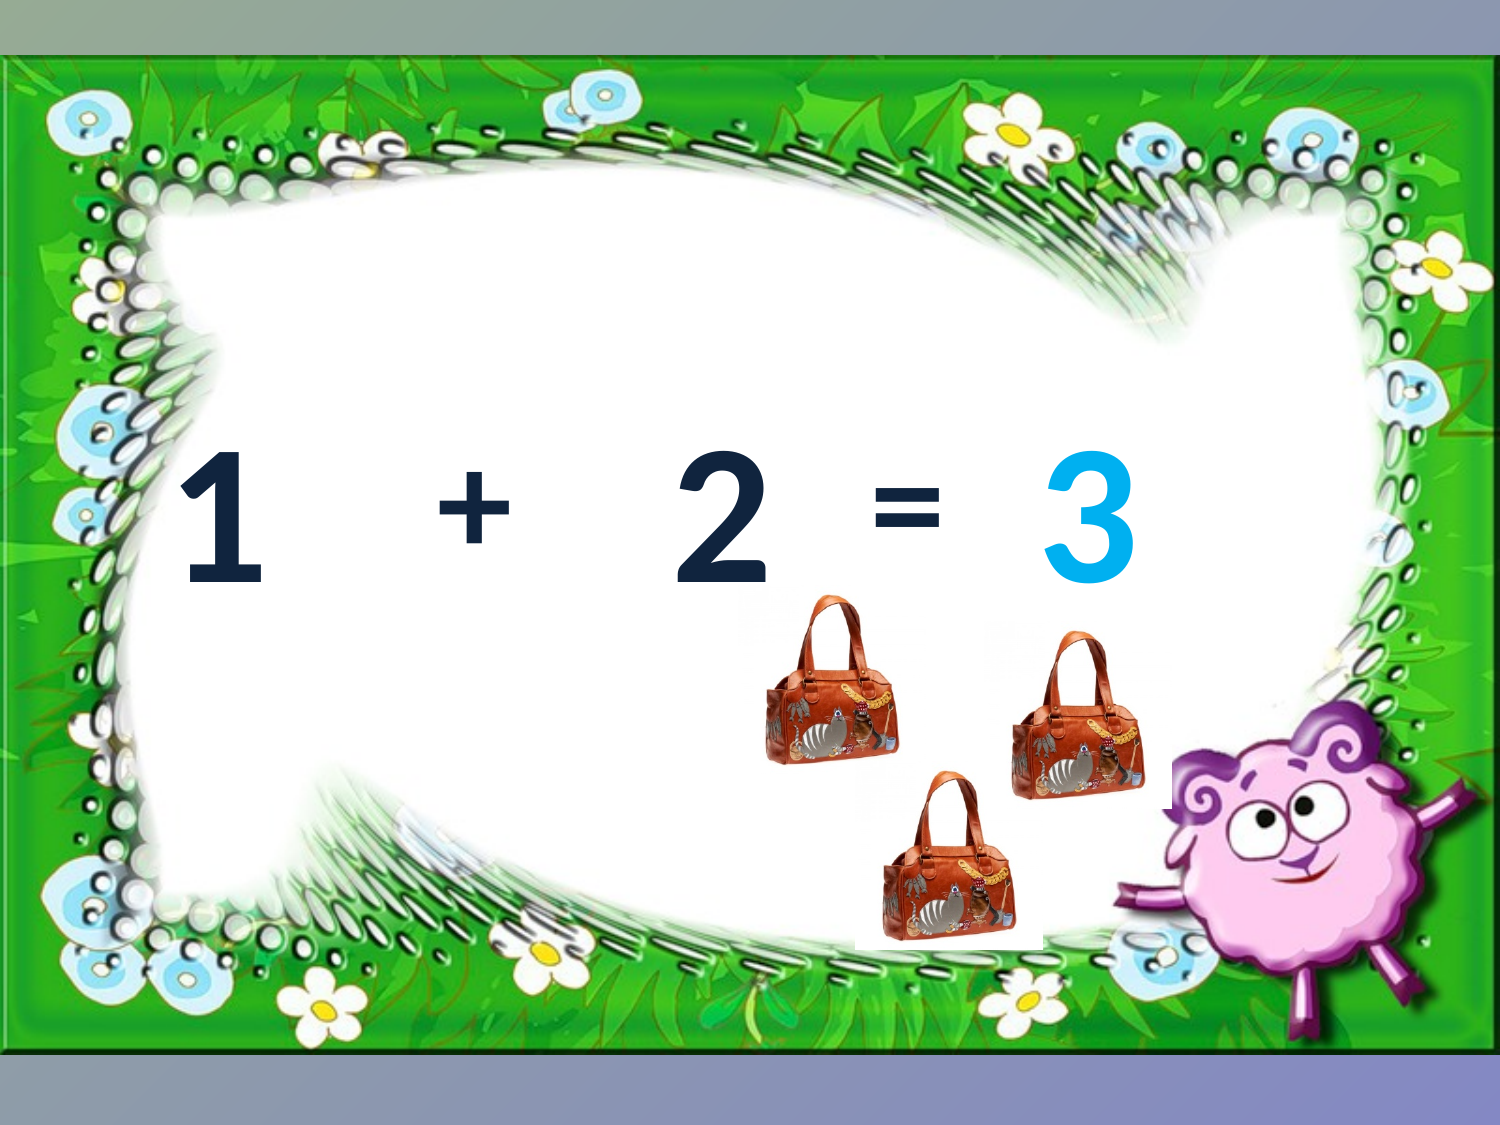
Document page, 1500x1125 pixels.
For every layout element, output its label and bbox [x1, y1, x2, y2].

picture [0, 54, 1500, 1055]
text_box [152, 374, 962, 633]
